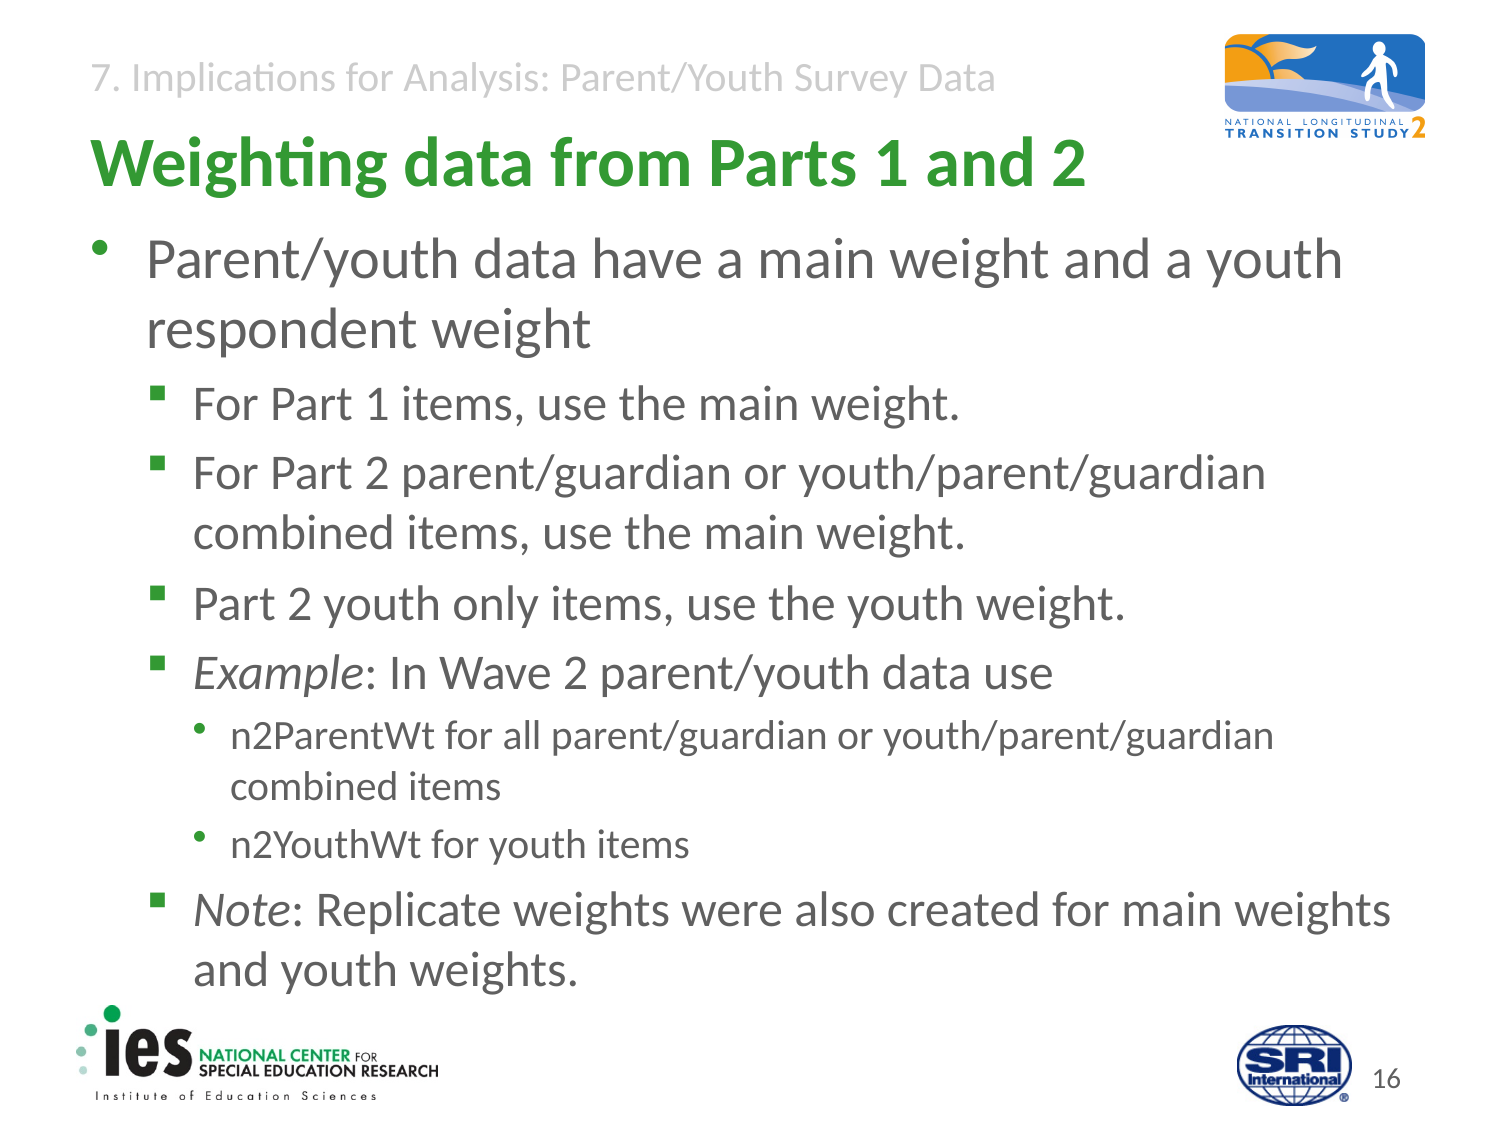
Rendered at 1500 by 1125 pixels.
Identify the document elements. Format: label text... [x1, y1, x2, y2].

picture [1237, 1025, 1352, 1106]
list Parent/youth data have a main weight and a youth respondent weight For Part 1 items, use the main weight. For Part 2 parent/guardian or youth/parent/guardian combined items, use the main weight. Part 2 youth only items, use the youth weight. Example: In Wave 2 parent/youth data use n2ParentWt for all parent/guardian or youth/parent/guardian combined items n2YouthWt for youth items Note: Replicate weights were also created for main weights and youth weights. [74, 212, 1426, 956]
picture [76, 1005, 438, 1100]
title Weighting data from Parts 1 and 2 [74, 90, 1426, 212]
slide_number 15 [1312, 1051, 1417, 1125]
